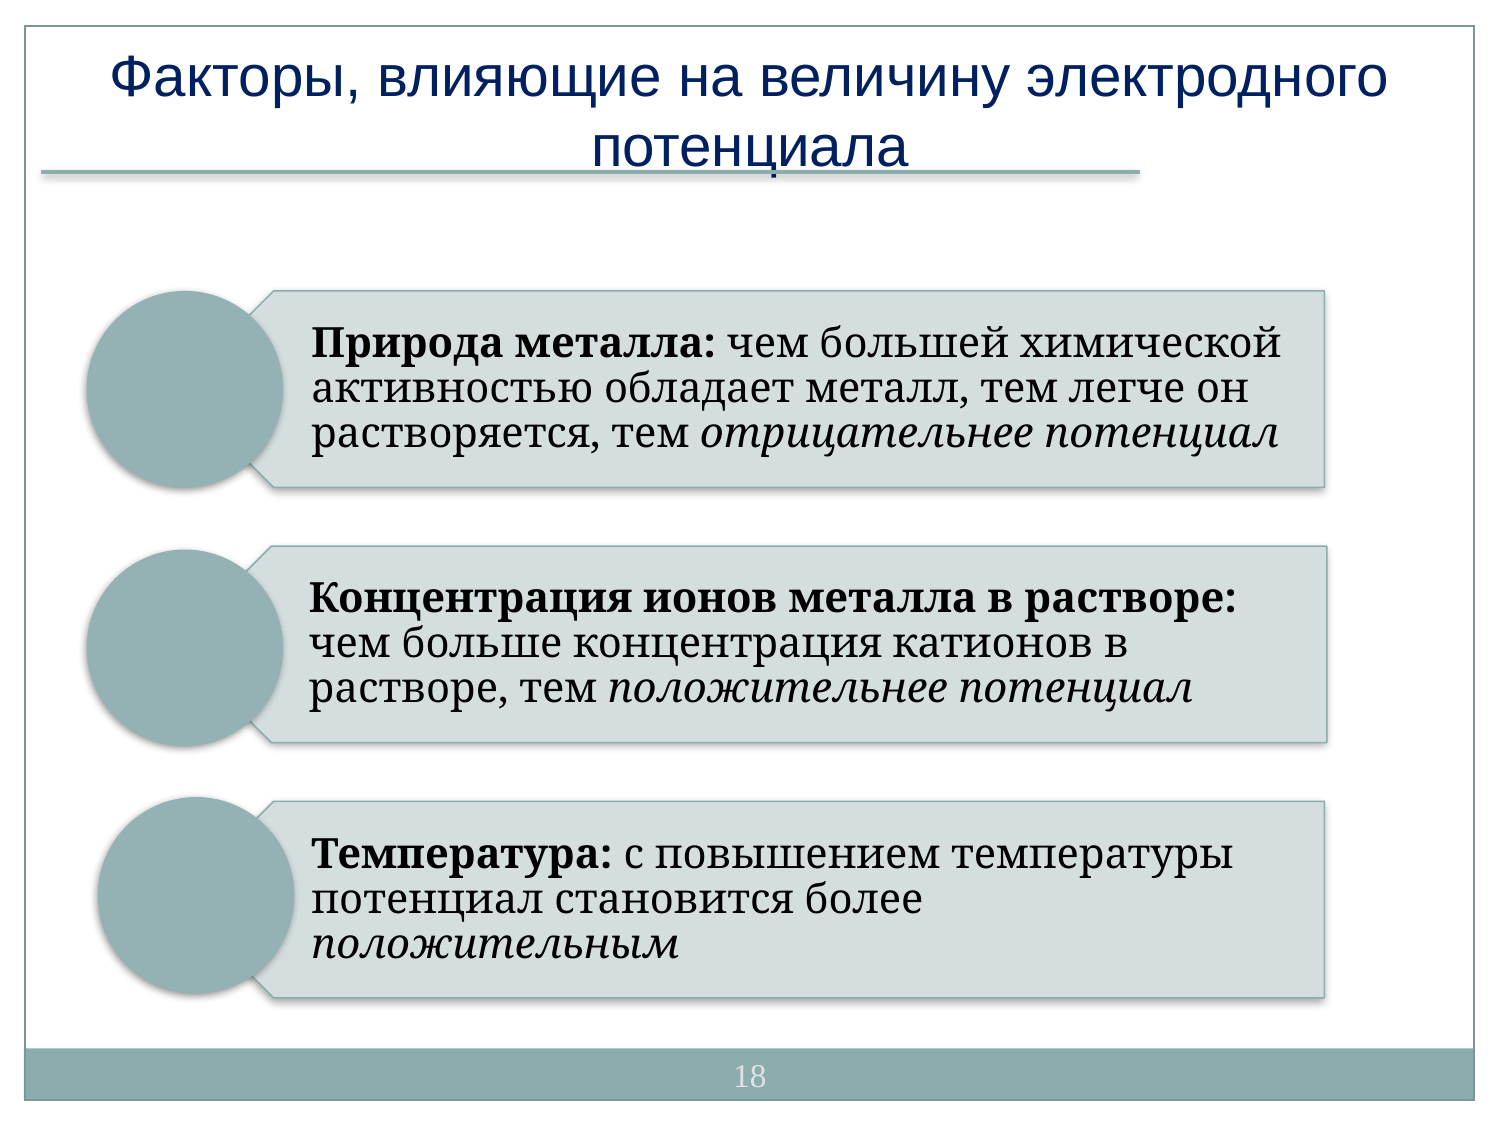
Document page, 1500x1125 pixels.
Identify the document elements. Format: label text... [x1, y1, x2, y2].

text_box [86, 545, 1327, 747]
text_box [97, 796, 1325, 999]
slide_number 18 [699, 1037, 800, 1110]
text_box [86, 290, 1325, 488]
text_box Факторы, влияющие на величину электродного потенциала [74, 30, 1425, 183]
